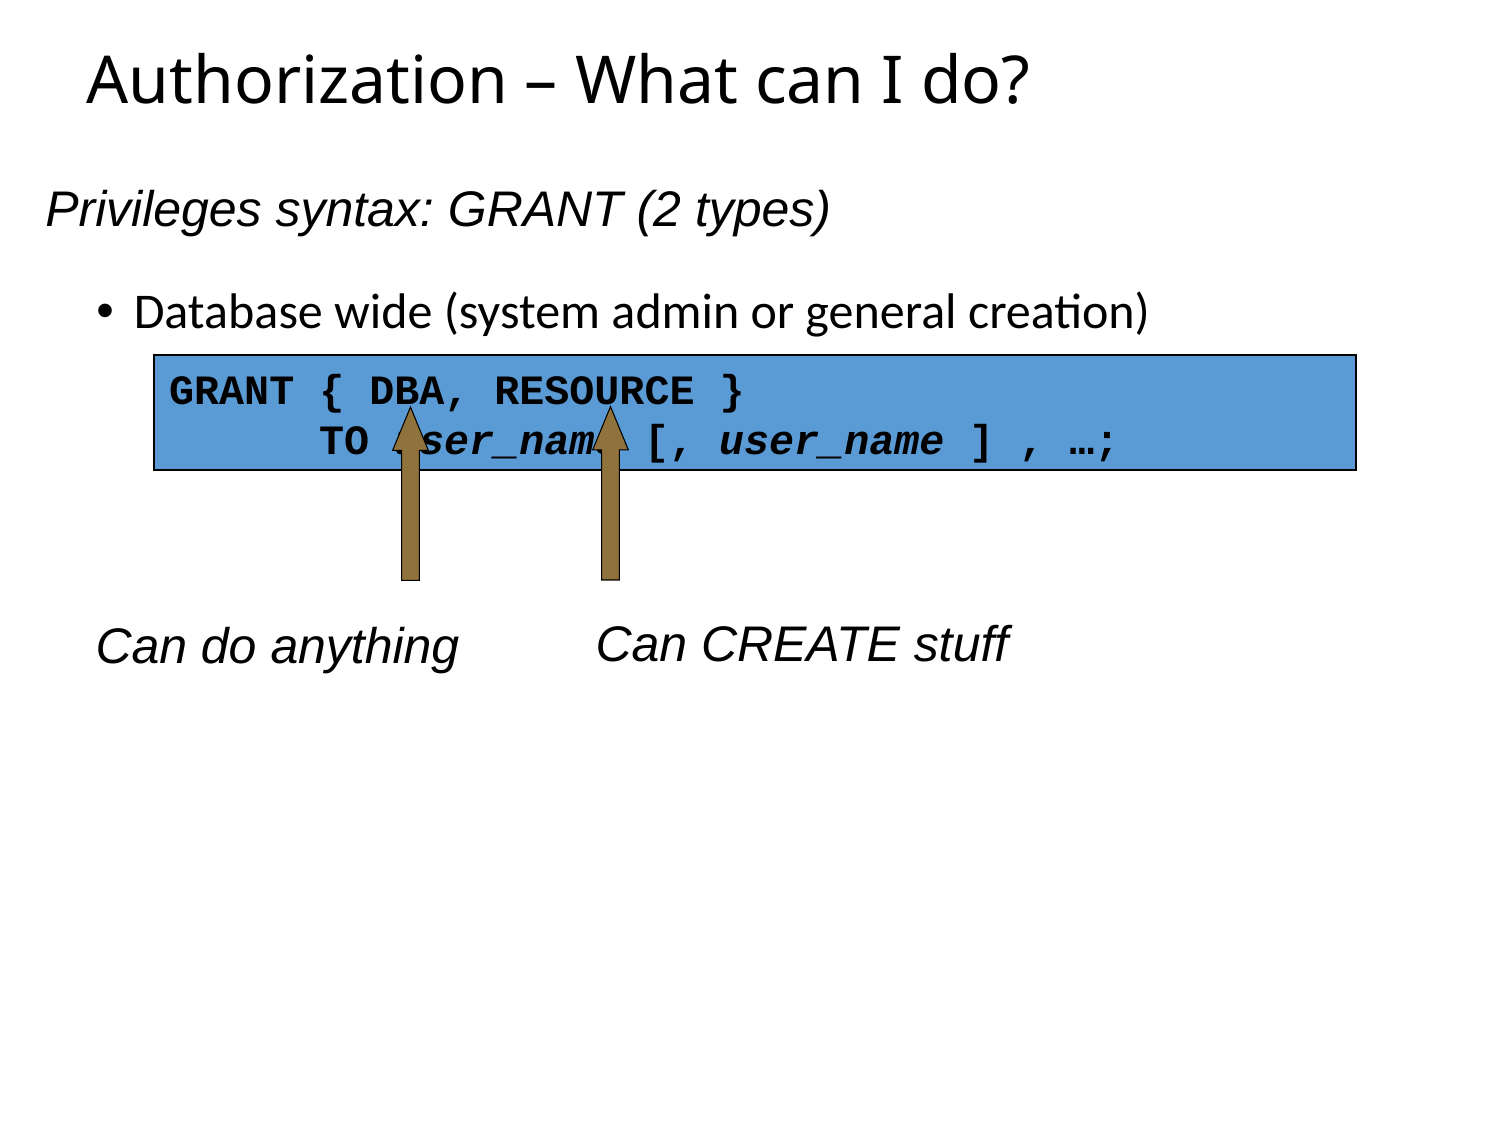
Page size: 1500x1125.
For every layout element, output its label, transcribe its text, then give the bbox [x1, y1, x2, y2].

text_box GRANT { DBA, RESOURCE } TO user_name [, user_name ] , …; [154, 355, 1357, 470]
text_box [592, 406, 629, 580]
title Authorization – What can I do? [71, 39, 1485, 126]
text_box [392, 407, 429, 581]
text_box Privileges syntax: GRANT (2 types) [30, 168, 1461, 244]
text_box Can CREATE stuff [580, 604, 1024, 680]
text_box Can do anything [80, 606, 475, 682]
list Database wide (system admin or general creation) [81, 278, 1413, 395]
